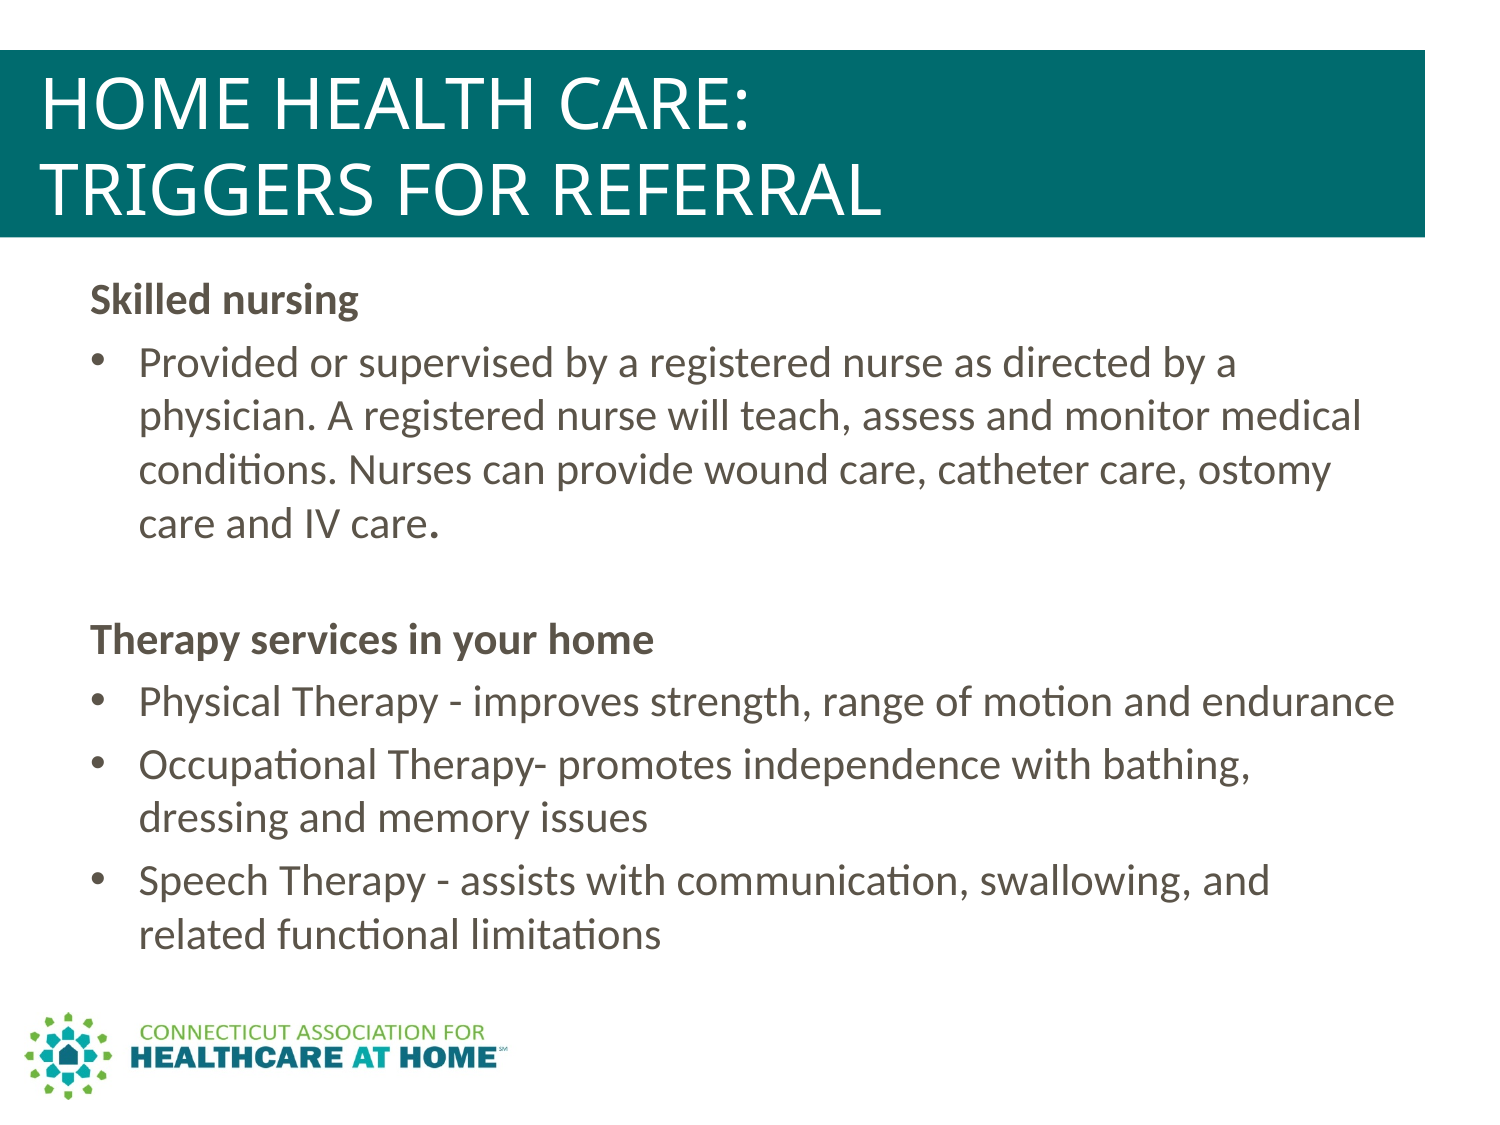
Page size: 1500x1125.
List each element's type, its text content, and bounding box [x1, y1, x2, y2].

title Home health care: Triggers for referral [24, 50, 1375, 238]
text_box [0, 48, 1427, 240]
list Skilled nursing Provided or supervised by a registered nurse as directed by a physician. A registered nurse will teach, assess and monitor medical conditions. Nurses can provide wound care, catheter care, ostomy care and IV care. Therapy services in your home Physical Therapy - improves strength, range of motion and endurance Occupational Therapy- promotes independence with bathing, dressing and memory issues Speech Therapy - assists with communication, swallowing, and related functional limitations [75, 262, 1425, 1005]
picture [24, 1012, 520, 1101]
